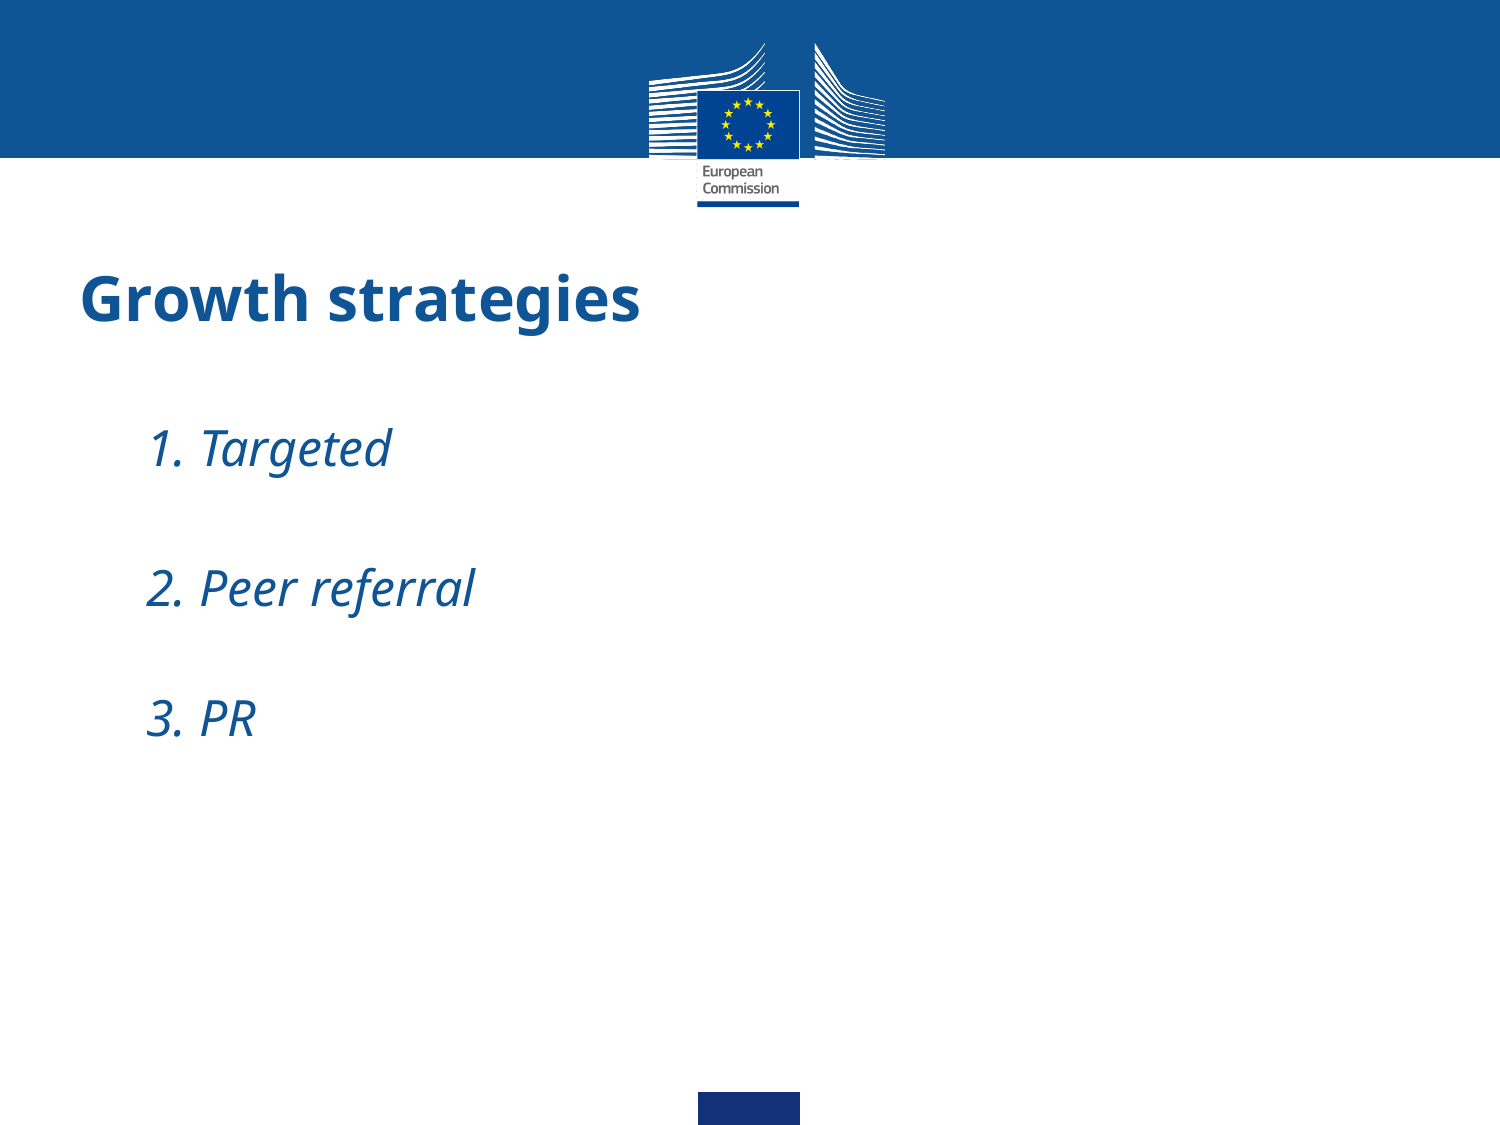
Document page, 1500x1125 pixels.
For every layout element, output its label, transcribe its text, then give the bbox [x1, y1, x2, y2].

list 1. Targeted 2. Peer referral 3. PR [75, 408, 1425, 988]
title Growth strategies [64, 219, 1415, 374]
picture [649, 42, 885, 208]
